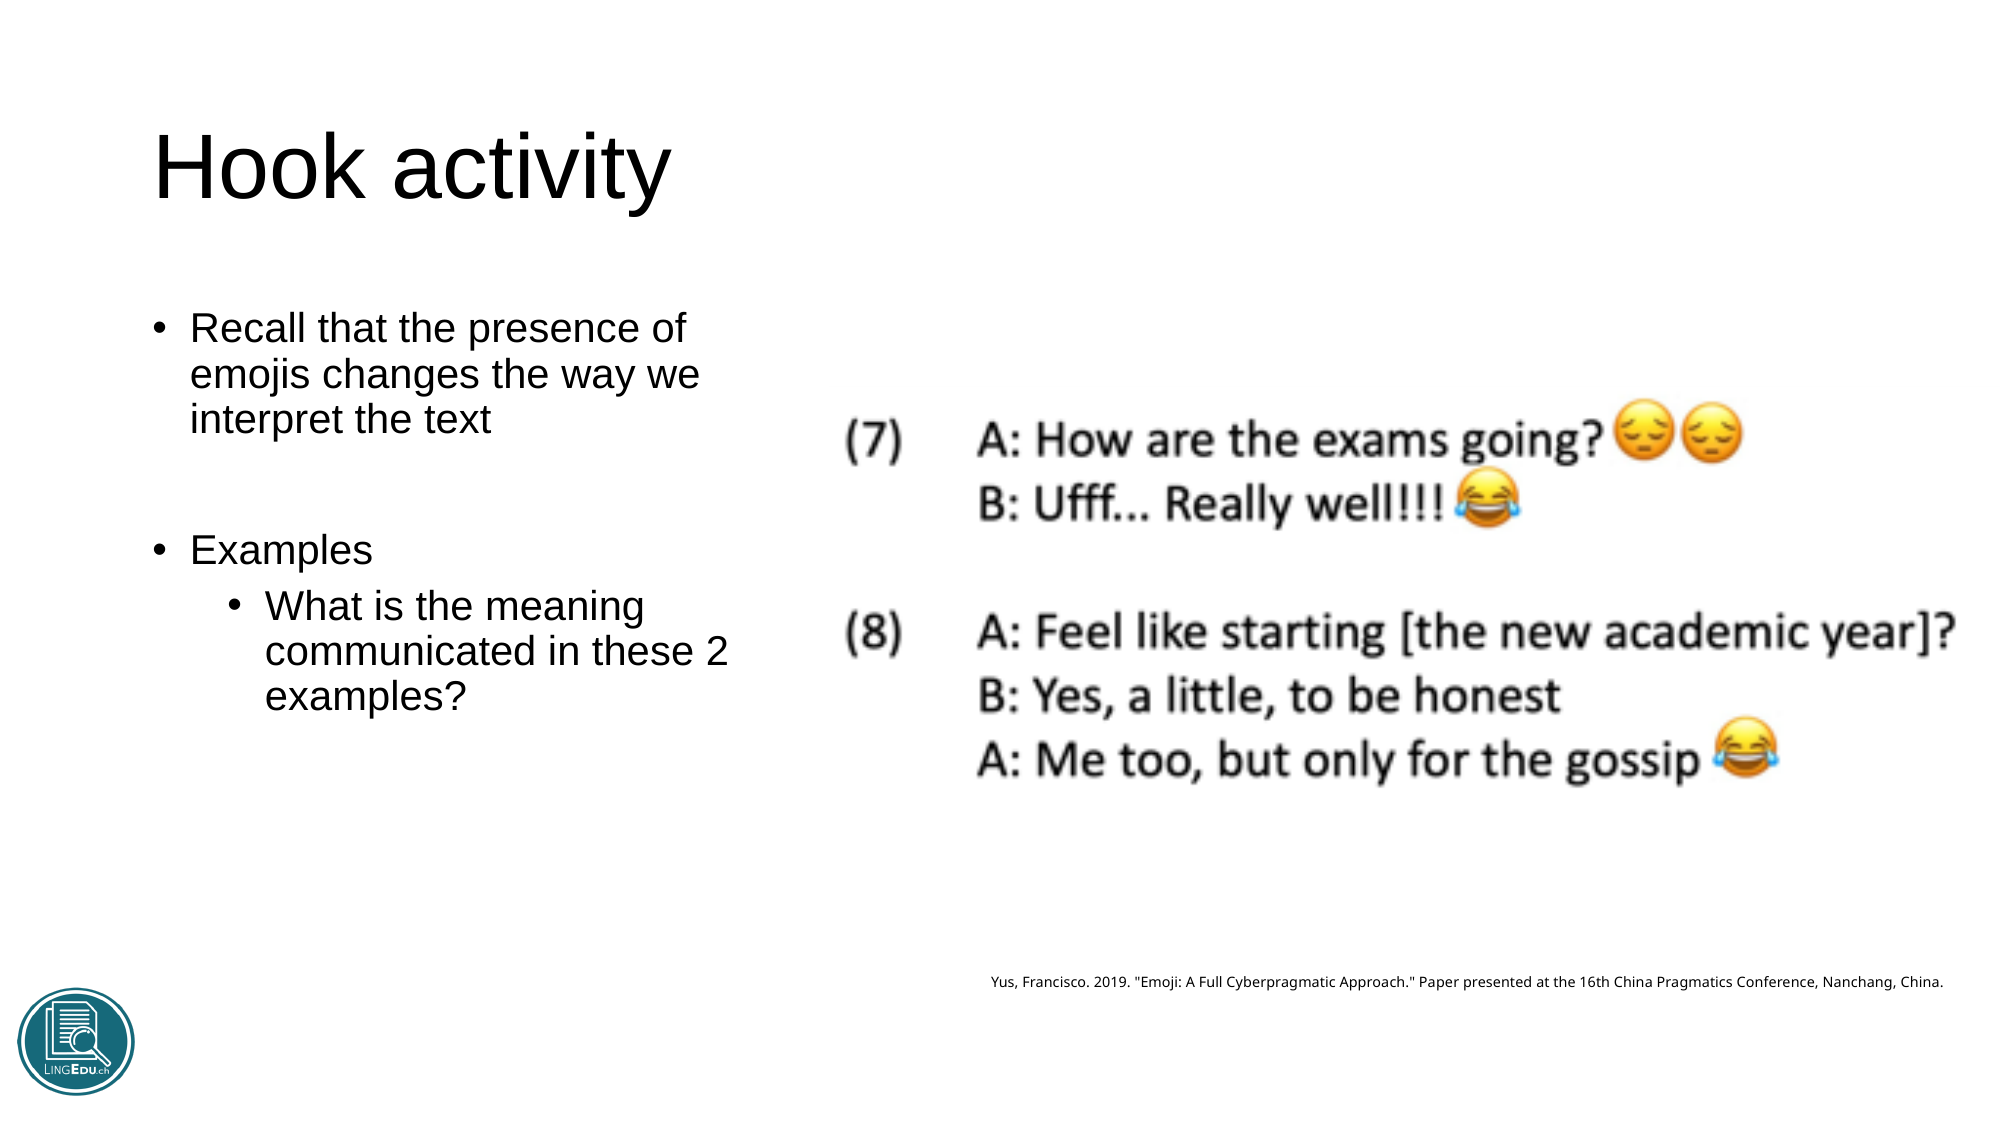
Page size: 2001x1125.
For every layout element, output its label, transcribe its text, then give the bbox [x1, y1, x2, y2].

title Hook activity [137, 59, 1863, 278]
picture [829, 385, 2000, 829]
picture [17, 987, 135, 1096]
text_box Yus, Francisco. 2019. "Emoji: A Full Cyberpragmatic Approach." Paper presented at the 16th China Pragmatics Conference, Nanchang, China. [976, 962, 2000, 1008]
list Recall that the presence of emojis changes the way we interpret the text Examples What is the meaning communicated in these 2 examples? [137, 299, 801, 1014]
